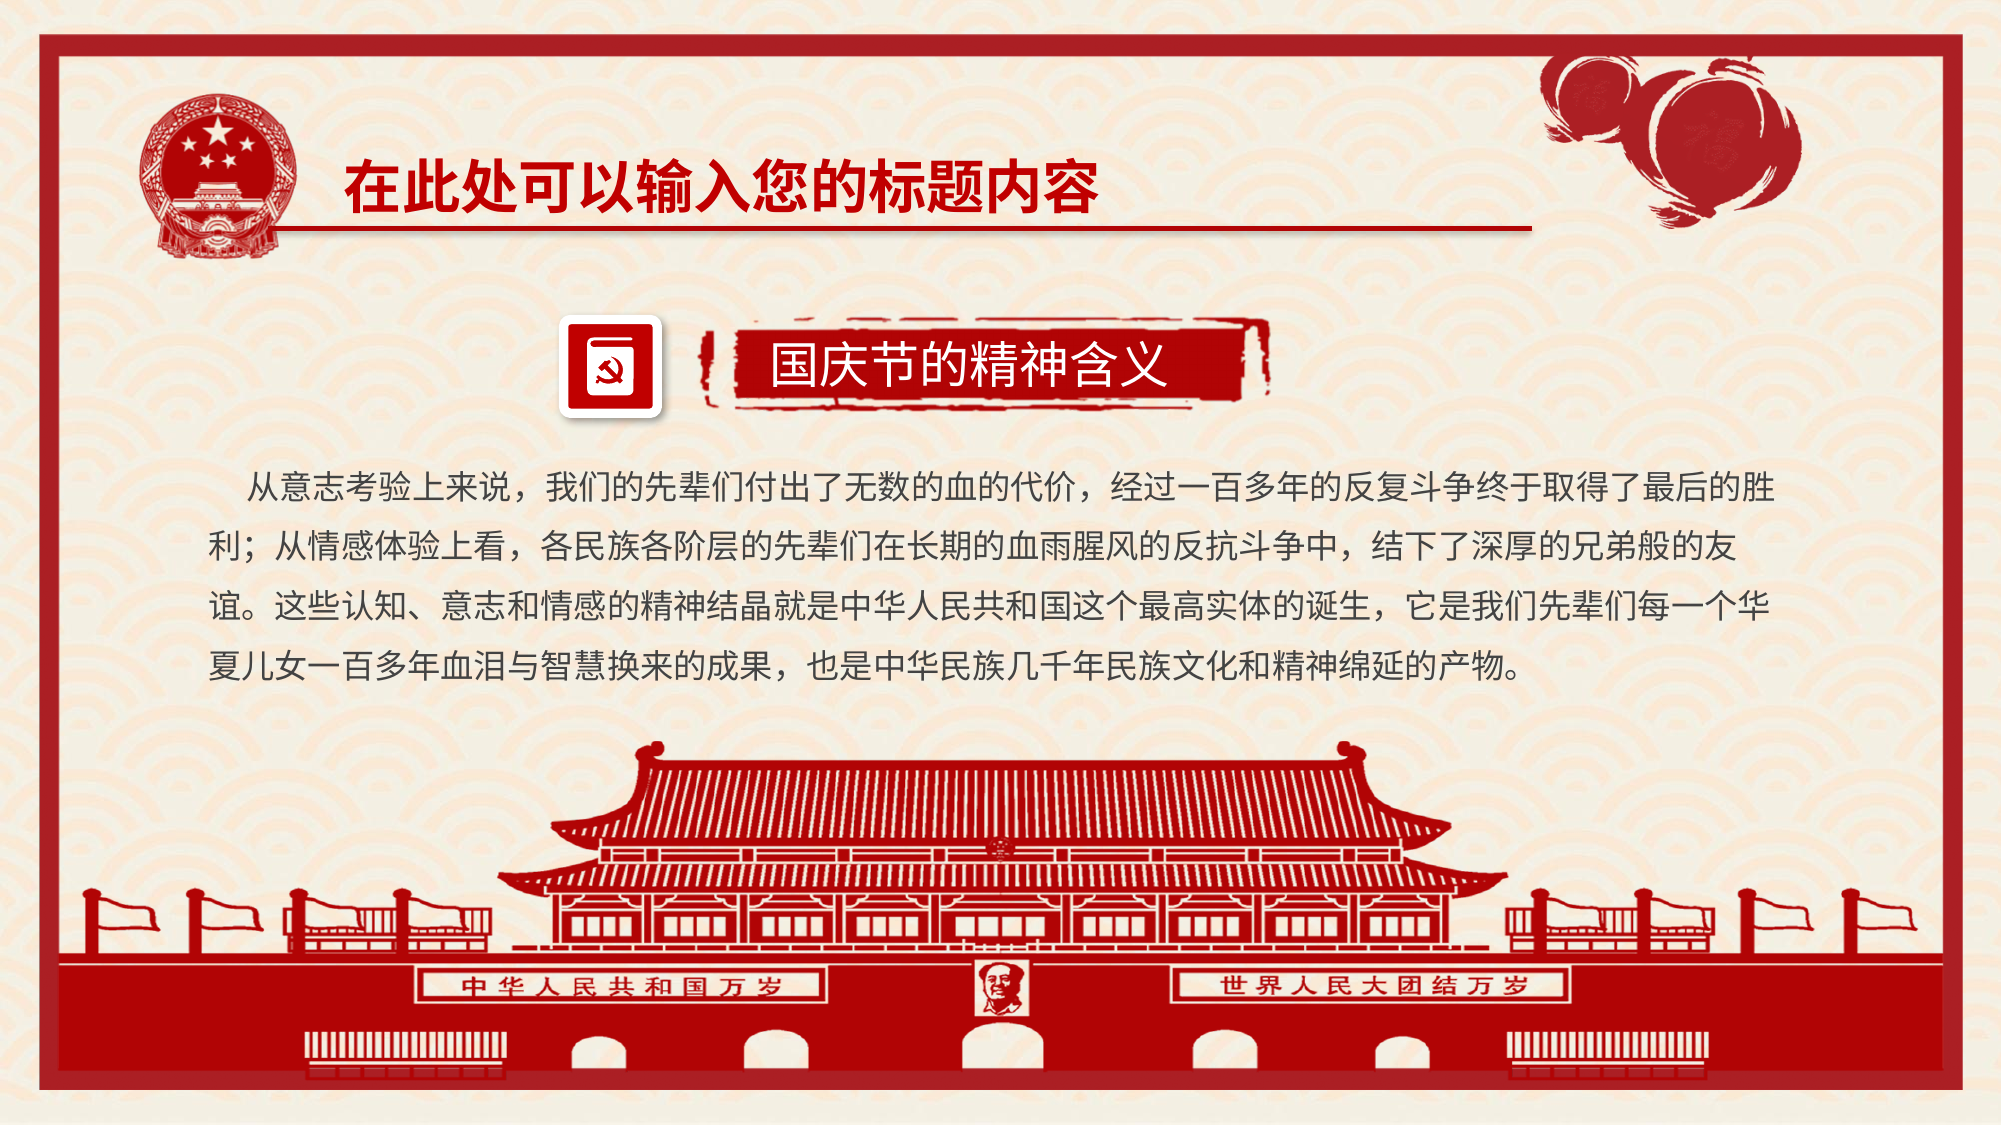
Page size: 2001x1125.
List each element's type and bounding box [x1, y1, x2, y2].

text_box [681, 307, 1278, 421]
picture [0, 0, 2001, 1125]
